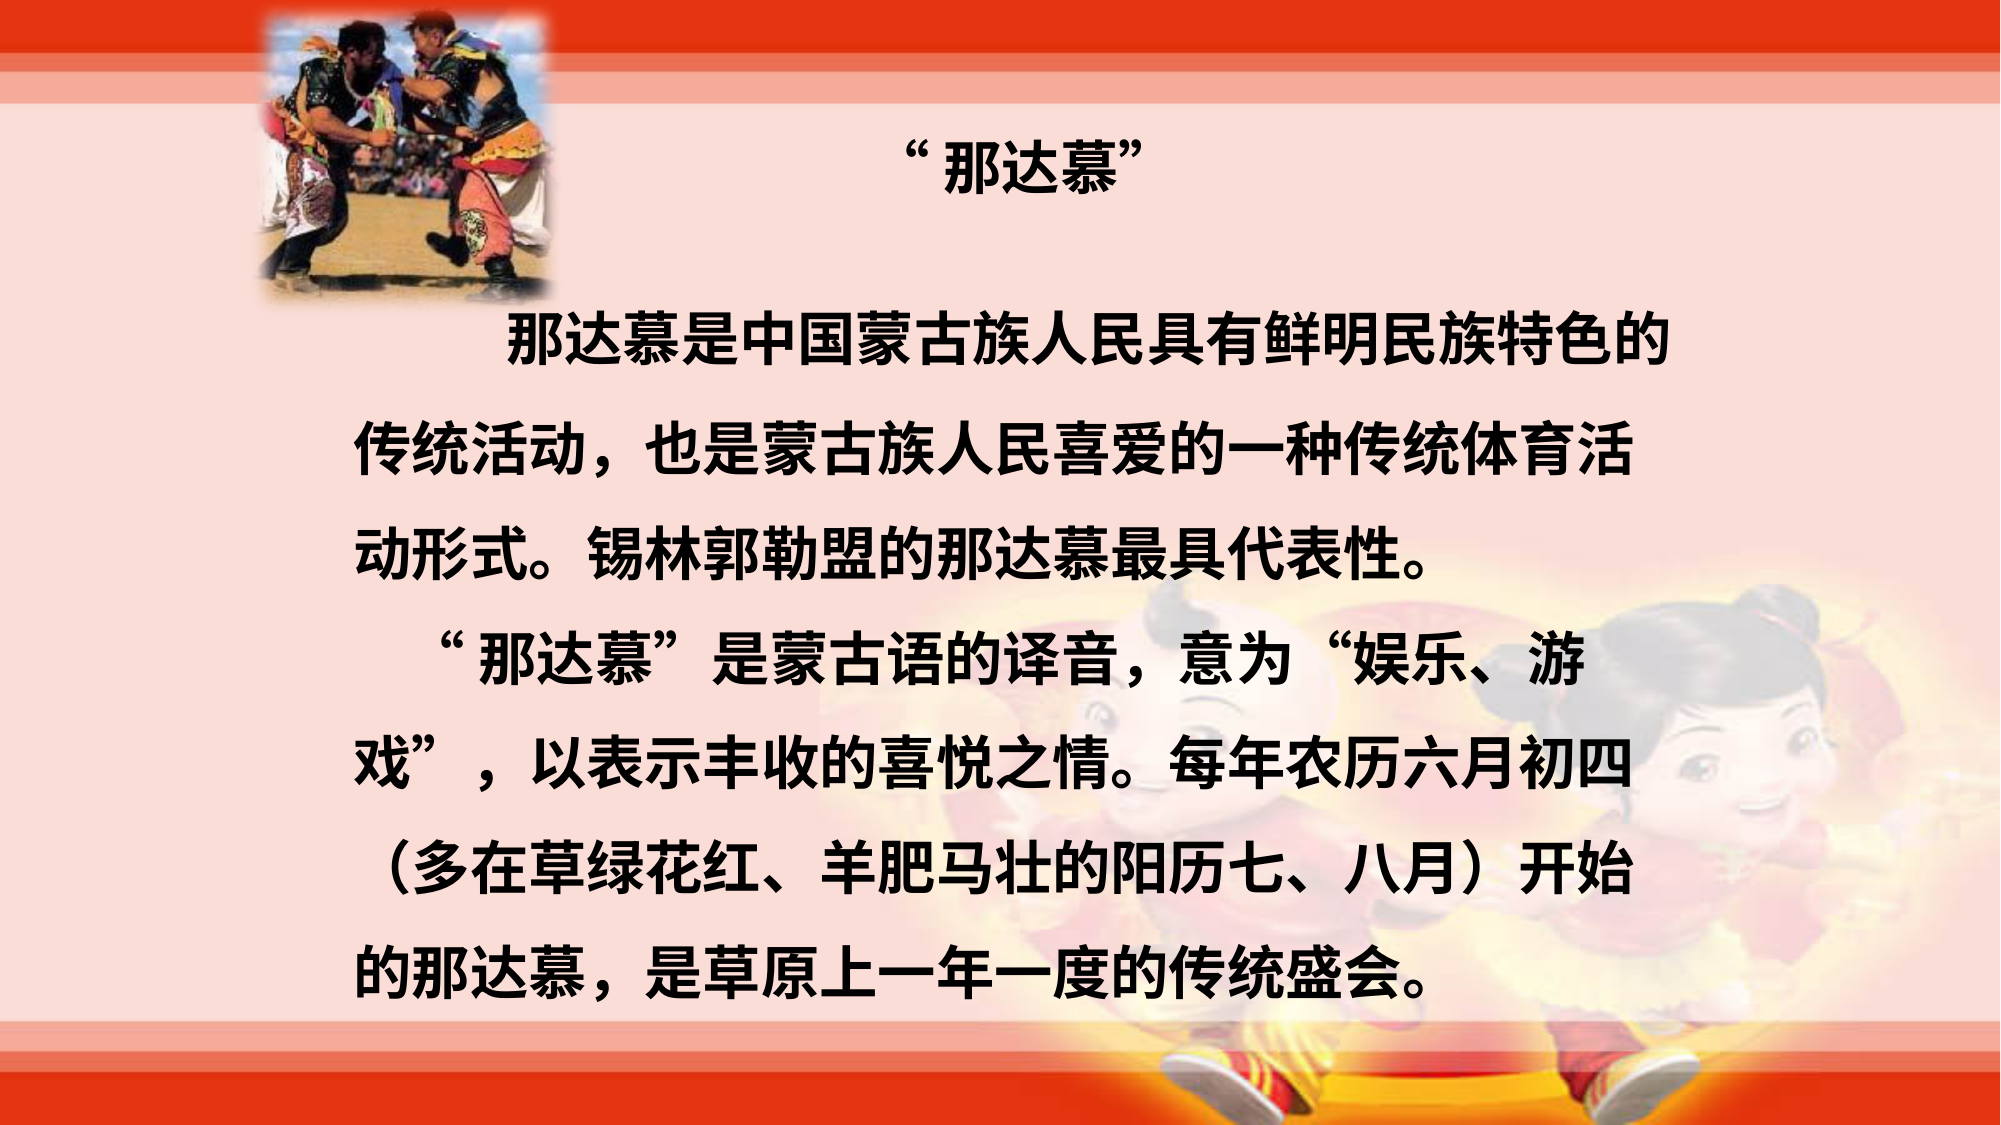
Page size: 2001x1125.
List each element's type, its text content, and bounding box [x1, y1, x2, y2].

list 那达慕是中国蒙古族人民具有鲜明民族特色的传统活动，也是蒙古族人民喜爱的一种传统体育活动形式。锡林郭勒盟的那达慕最具代表性。 “那达慕”是蒙古语的译音，意为“娱乐、游戏”，以表示丰收的喜悦之情。每年农历六月初四（多在草绿花红、羊肥马壮的阳历七、八月）开始的那达慕，是草原上一年一度的传统盛会。 [338, 219, 1689, 1071]
title “那达慕” [568, 34, 1575, 185]
picture [0, 0, 2001, 1125]
